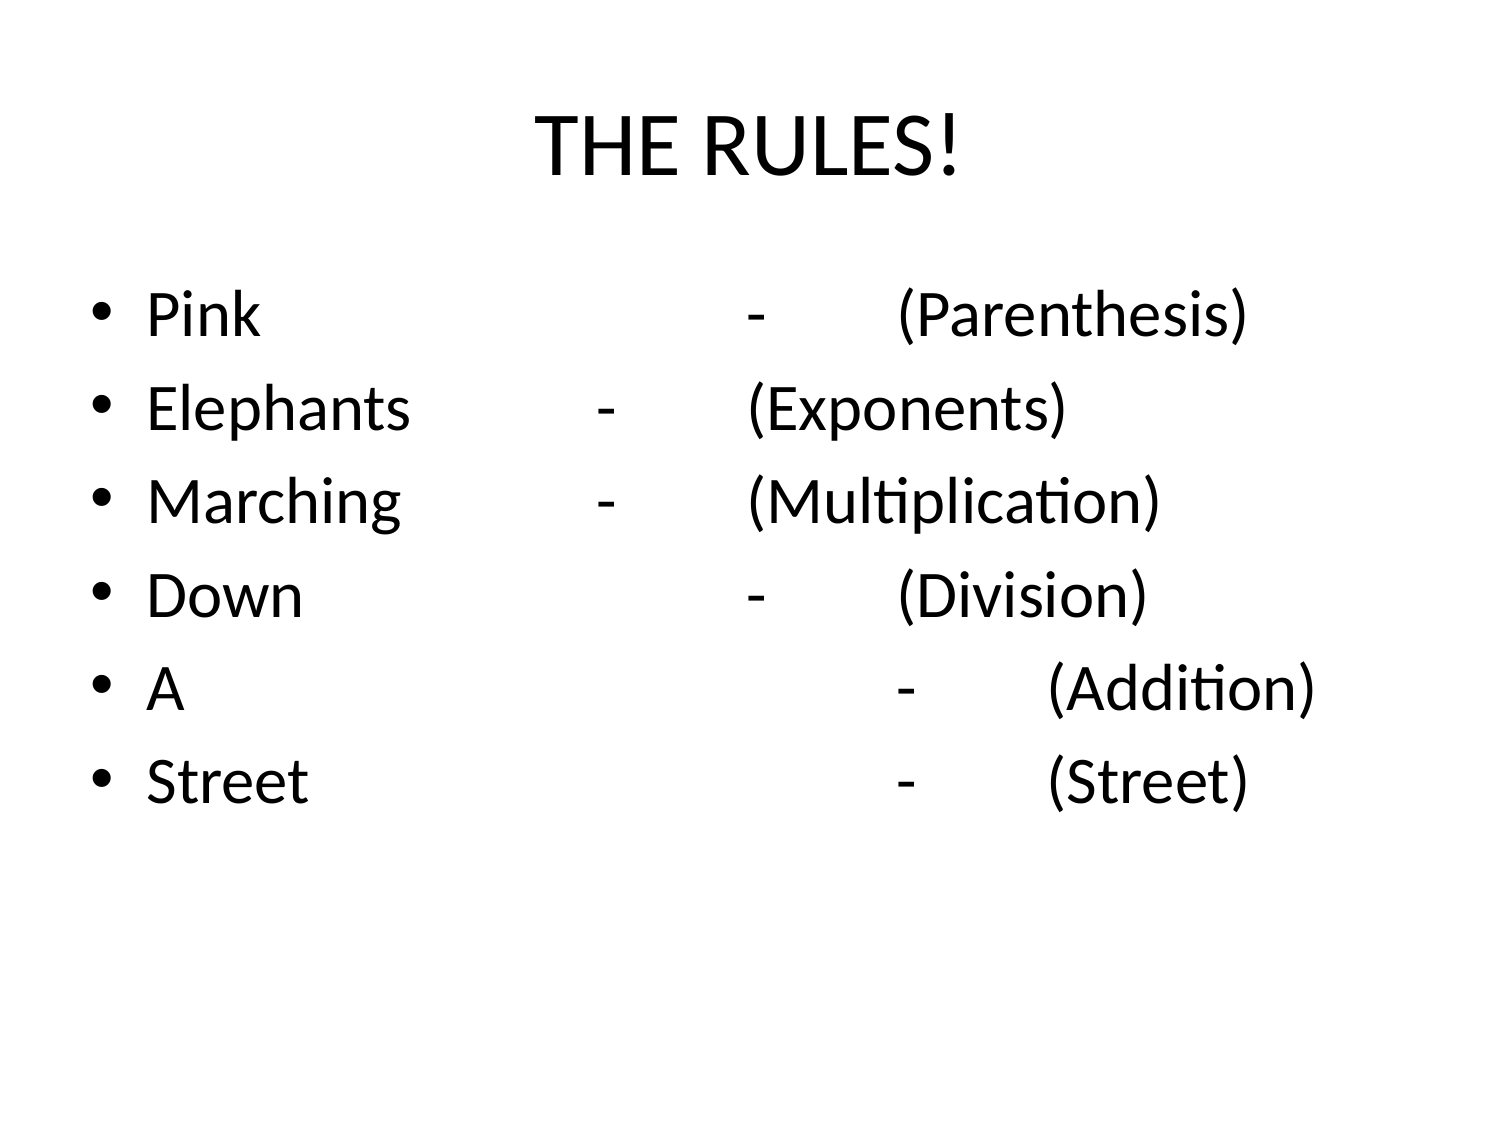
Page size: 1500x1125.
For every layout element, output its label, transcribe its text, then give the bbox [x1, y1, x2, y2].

list Pink - (Parenthesis) Elephants - (Exponents) Marching - (Multiplication) Down - (Division) A - (Addition) Street - (Street) [75, 262, 1425, 1005]
title THE RULES! [75, 45, 1425, 233]
